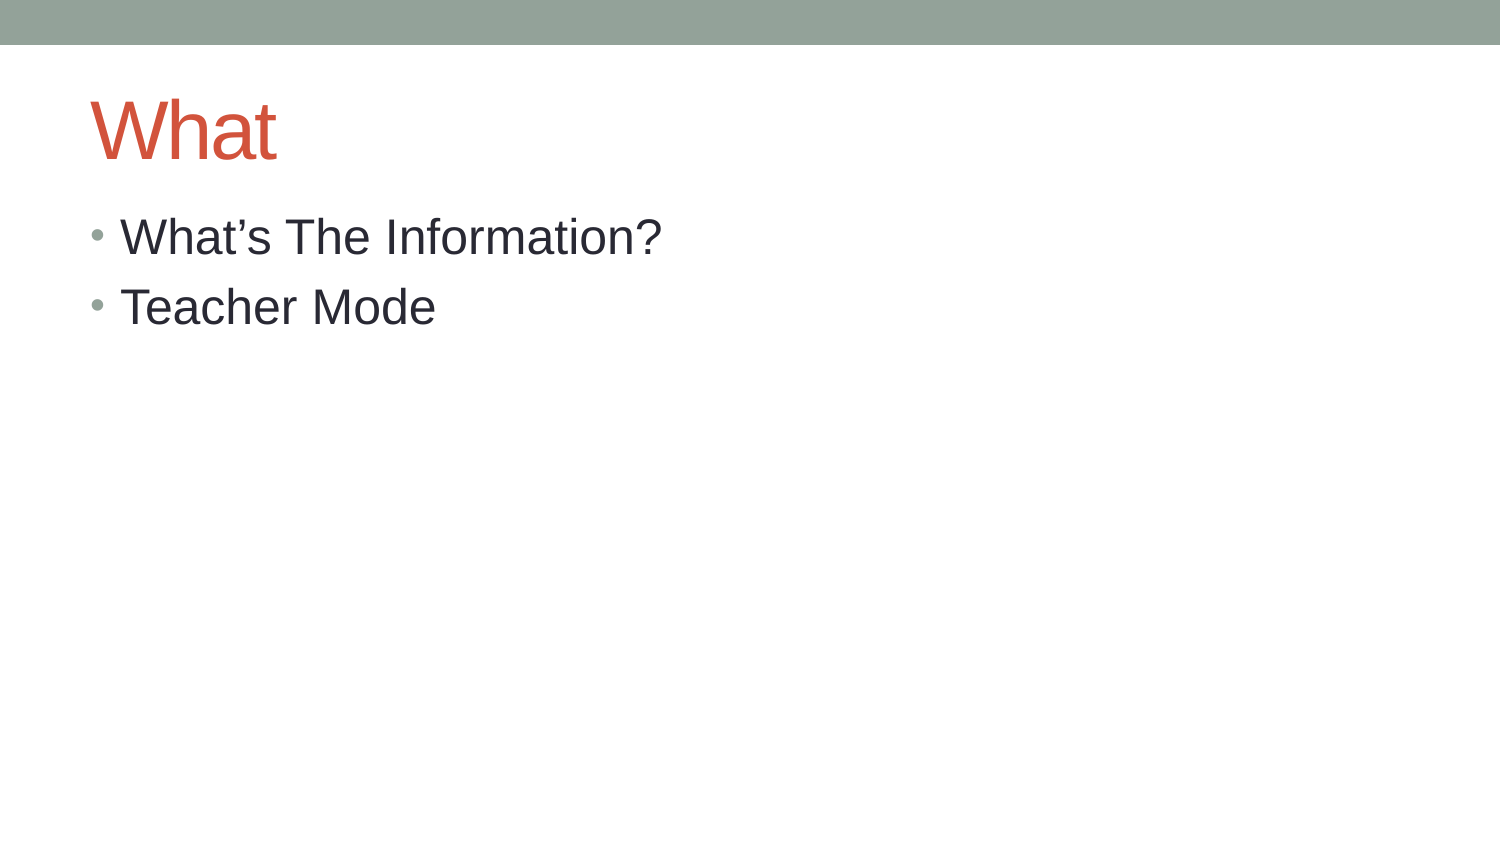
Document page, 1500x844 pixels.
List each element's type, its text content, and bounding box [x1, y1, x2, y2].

title What [75, 65, 1425, 188]
list What’s The Information? Teacher Mode [75, 196, 1425, 797]
